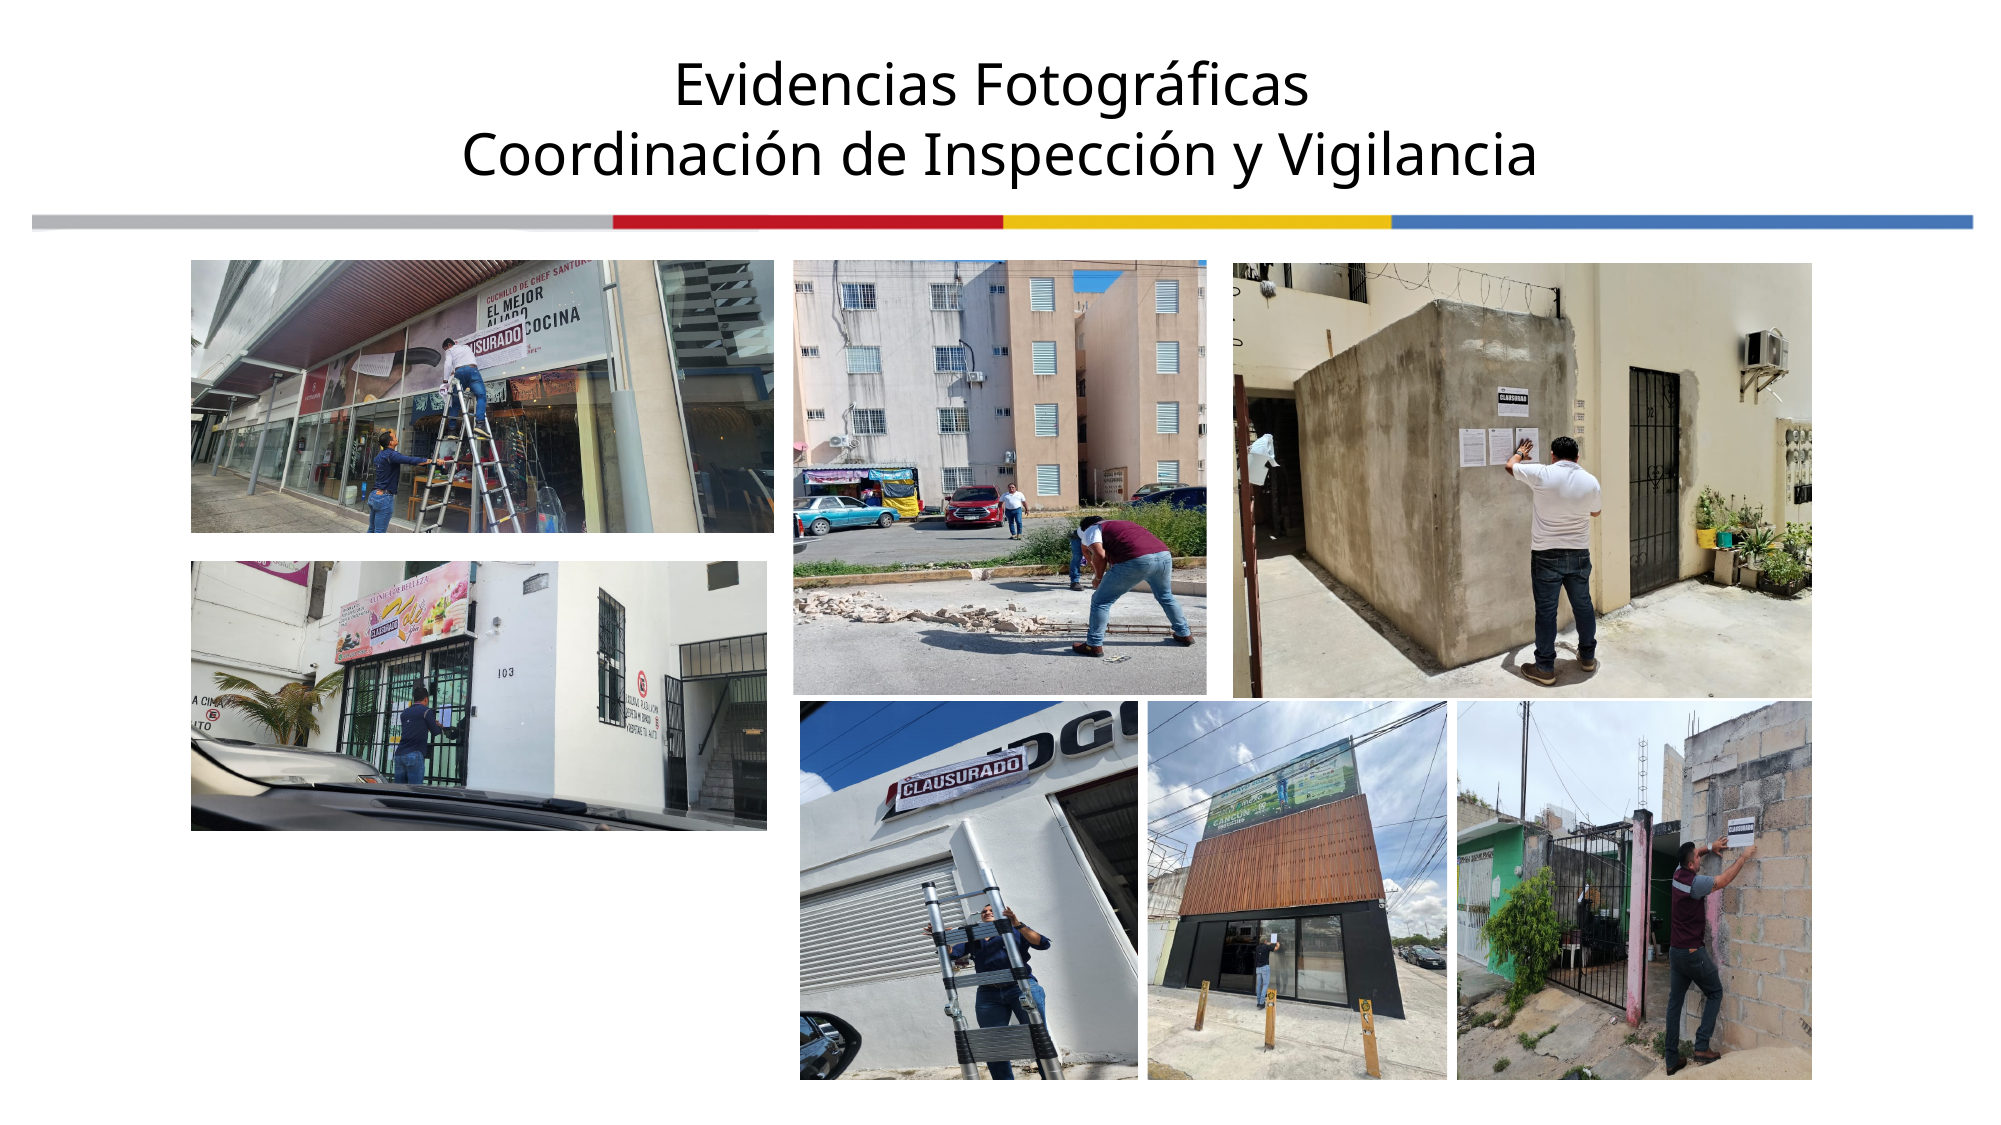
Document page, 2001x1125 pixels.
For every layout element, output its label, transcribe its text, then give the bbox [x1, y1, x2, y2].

picture [793, 260, 1207, 695]
picture [1457, 701, 1812, 1080]
picture [1233, 263, 1812, 698]
picture [1147, 701, 1448, 1080]
text_box Evidencias Fotográficas Coordinación de Inspección y Vigilancia [32, 39, 1968, 195]
picture [191, 260, 774, 533]
picture [191, 561, 767, 831]
picture [32, 214, 1974, 232]
picture [799, 701, 1138, 1080]
